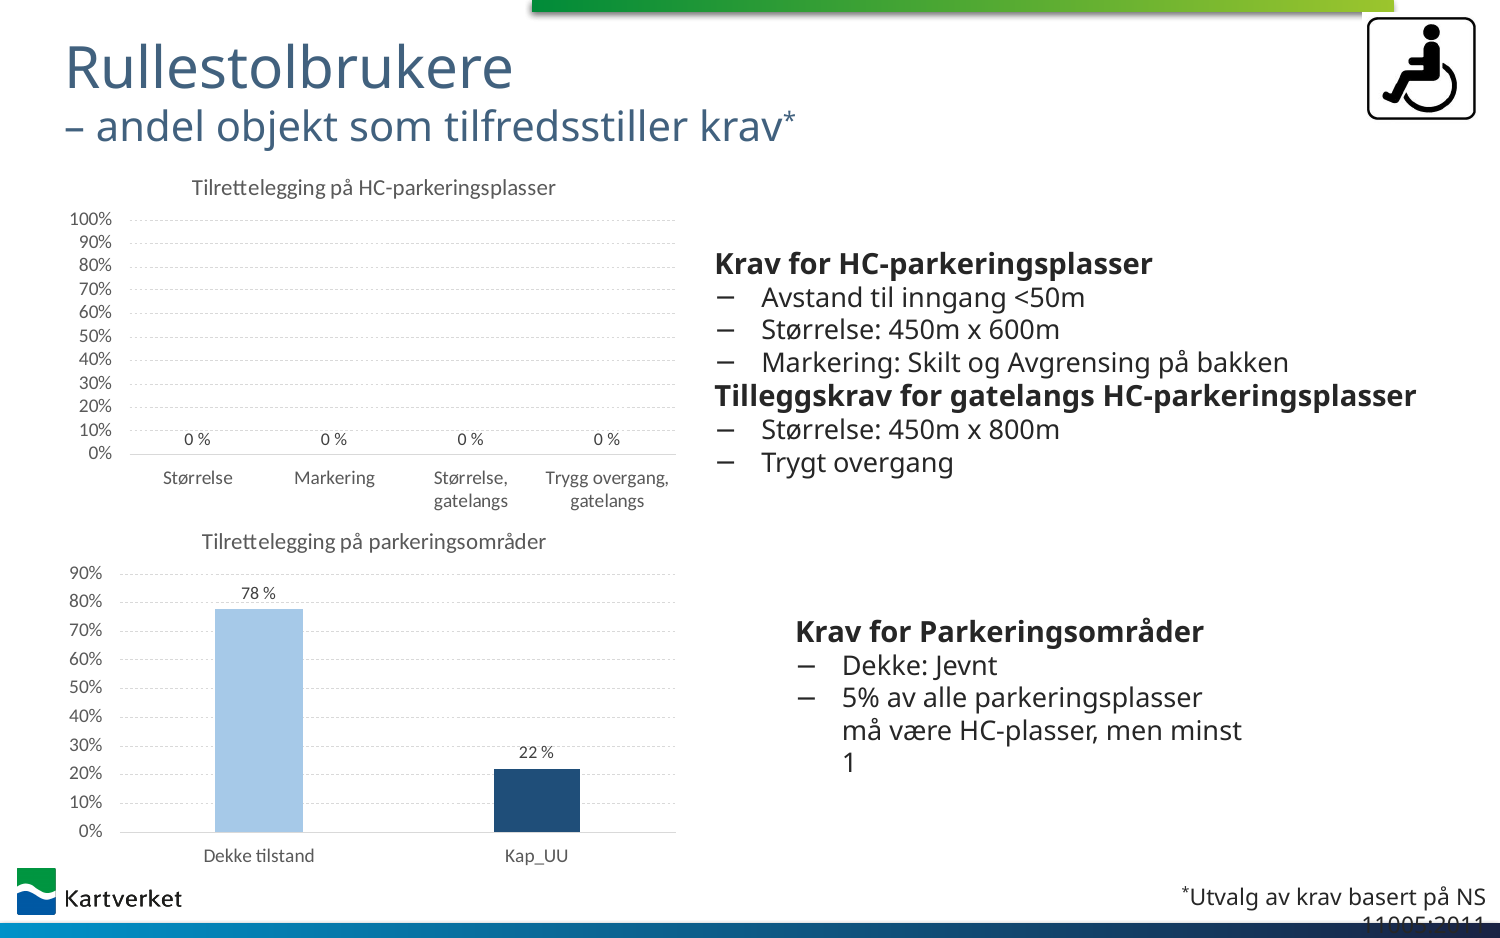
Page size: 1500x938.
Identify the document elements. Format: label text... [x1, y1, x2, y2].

picture [62, 520, 687, 874]
text_box *Utvalg av krav basert på NS 11005:2011 [1068, 873, 1500, 938]
picture [62, 166, 687, 519]
text_box Krav for HC-parkeringsplasser Avstand til inngang <50m Størrelse: 450m x 600m Markering: Skilt og Avgrensing på bakken Tilleggskrav for gatelangs HC-parkeringsplasser Størrelse: 450m x 800m Trygt overgang [699, 237, 1433, 485]
picture [1362, 12, 1481, 126]
text_box Krav for Parkeringsområder Dekke: Jevnt 5% av alle parkeringsplasser må være HC-plasser, men minst 1 [780, 605, 1261, 786]
text_box Rullestolbrukere – andel objekt som tilfredsstiller krav* [49, 25, 1431, 158]
